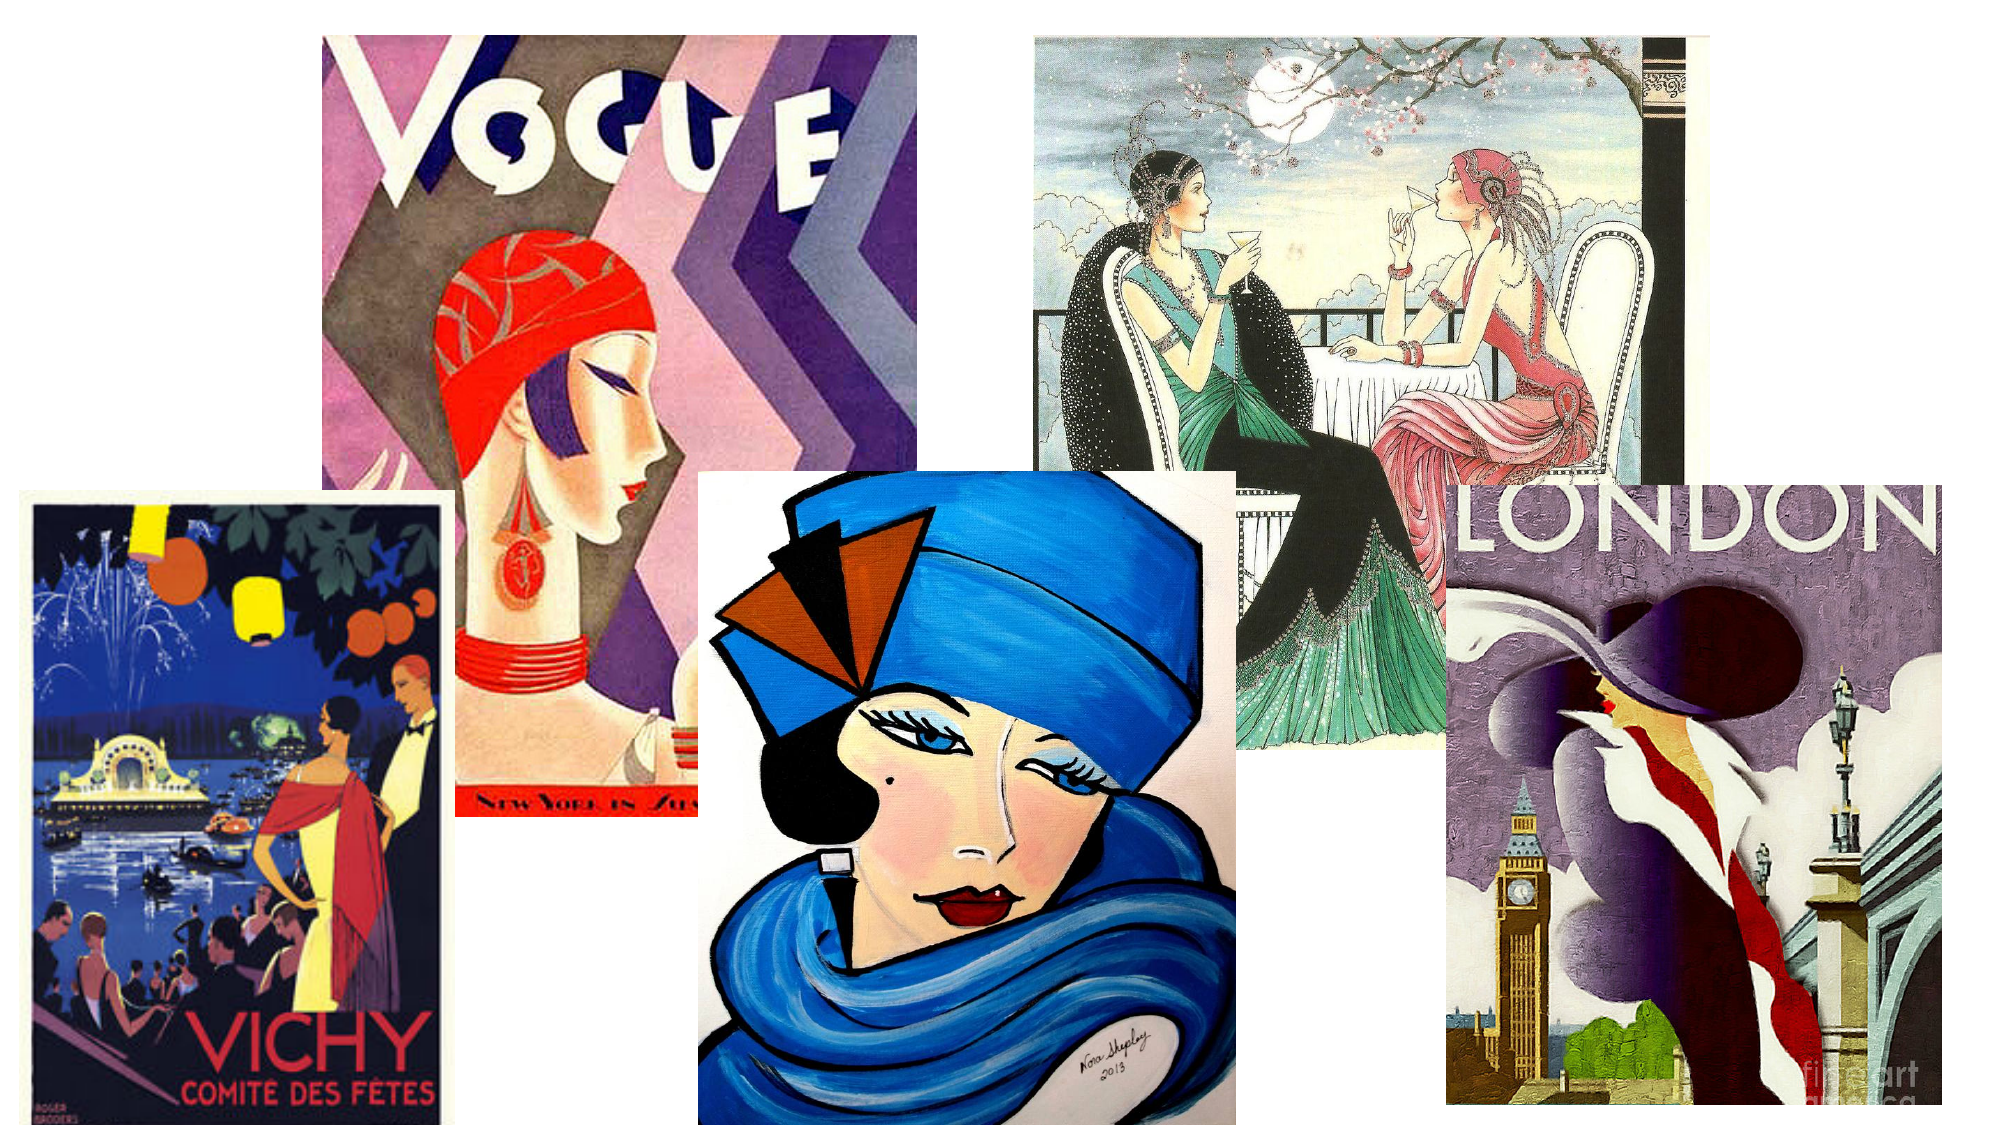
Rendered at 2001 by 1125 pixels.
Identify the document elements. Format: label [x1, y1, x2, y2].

picture [1446, 485, 1942, 1105]
picture [19, 35, 1236, 1125]
list [1033, 35, 1710, 750]
